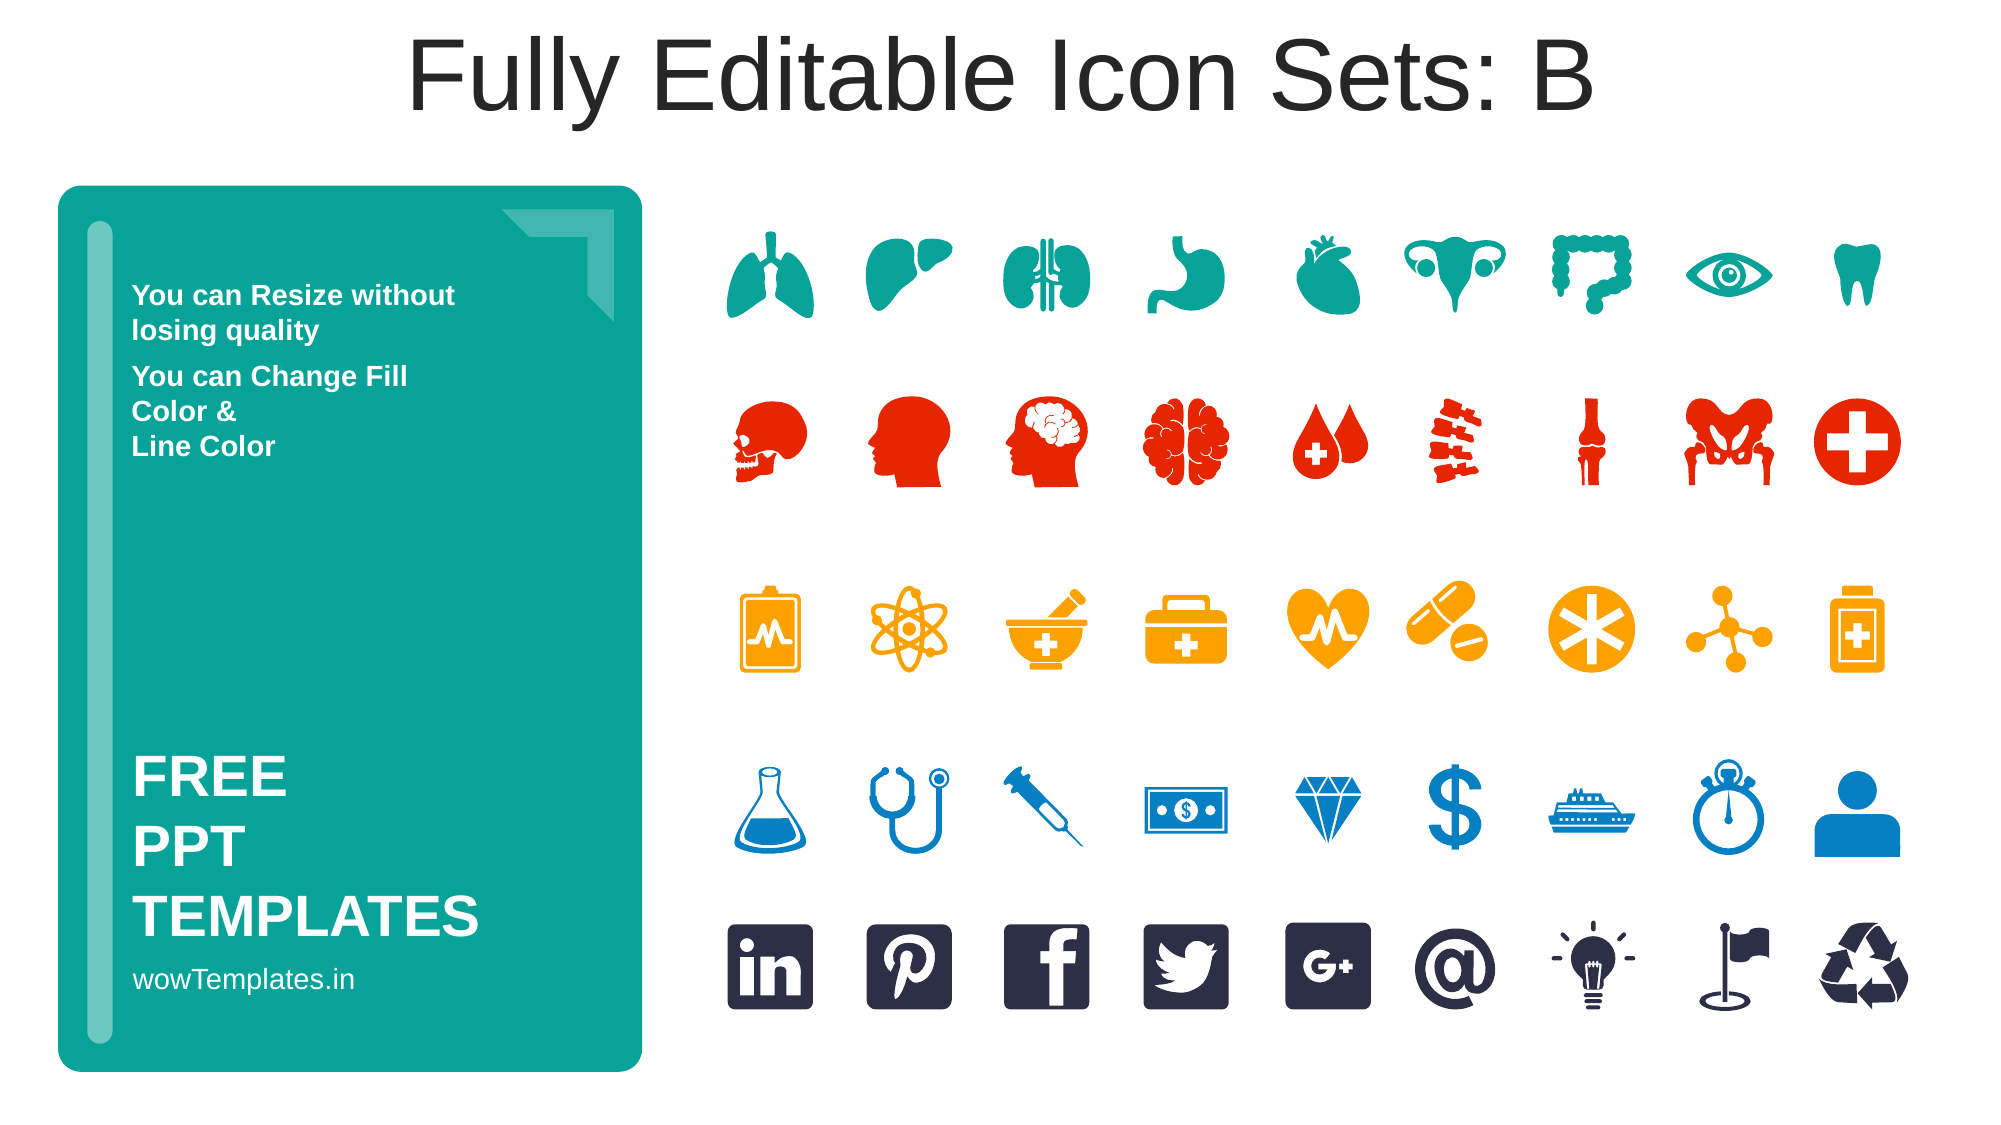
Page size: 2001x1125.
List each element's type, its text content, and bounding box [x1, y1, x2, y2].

text_box [733, 765, 808, 855]
text_box [1550, 233, 1633, 316]
text_box [1812, 397, 1902, 487]
text_box [1550, 955, 1564, 962]
text_box [732, 400, 809, 484]
text_box [1002, 765, 1085, 848]
text_box [1004, 587, 1089, 671]
text_box [1547, 584, 1637, 674]
text_box [1818, 921, 1910, 1013]
list Fully Editable Icon Sets: B [53, 20, 1952, 140]
text_box [1004, 395, 1089, 489]
text_box [1291, 400, 1370, 481]
text_box [1698, 921, 1771, 1012]
text_box [1293, 775, 1364, 844]
text_box [1691, 758, 1766, 856]
text_box [1683, 397, 1776, 487]
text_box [1428, 398, 1482, 486]
text_box [1144, 593, 1228, 625]
text_box [738, 584, 802, 674]
text_box [864, 237, 954, 312]
text_box [1284, 921, 1372, 1011]
text_box [1003, 923, 1091, 1011]
text_box [1576, 397, 1607, 487]
text_box [1286, 587, 1371, 671]
text_box [726, 923, 814, 1011]
text_box [1813, 813, 1902, 858]
text_box [1836, 769, 1878, 811]
text_box [869, 584, 949, 674]
text_box [1590, 919, 1597, 933]
text_box [1623, 955, 1637, 962]
text_box [868, 765, 951, 855]
text_box [1569, 935, 1617, 1011]
text_box [1142, 923, 1230, 1011]
text_box [1616, 931, 1628, 943]
text_box [725, 230, 815, 320]
text_box [1295, 233, 1362, 316]
text_box [1559, 931, 1571, 943]
text_box [1829, 584, 1886, 674]
text_box [1547, 787, 1637, 834]
text_box [1684, 584, 1774, 674]
text_box [1002, 237, 1092, 313]
text_box [1449, 622, 1489, 663]
text_box [1146, 235, 1226, 315]
text_box [1684, 251, 1775, 299]
text_box [1141, 397, 1231, 487]
text_box [865, 923, 953, 1011]
text_box [1833, 242, 1882, 308]
text_box [1403, 235, 1507, 316]
text_box [1144, 786, 1229, 835]
text_box [1405, 579, 1477, 646]
text_box [1427, 763, 1483, 851]
text_box [1413, 927, 1497, 1011]
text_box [868, 396, 951, 488]
text_box [1144, 626, 1228, 665]
